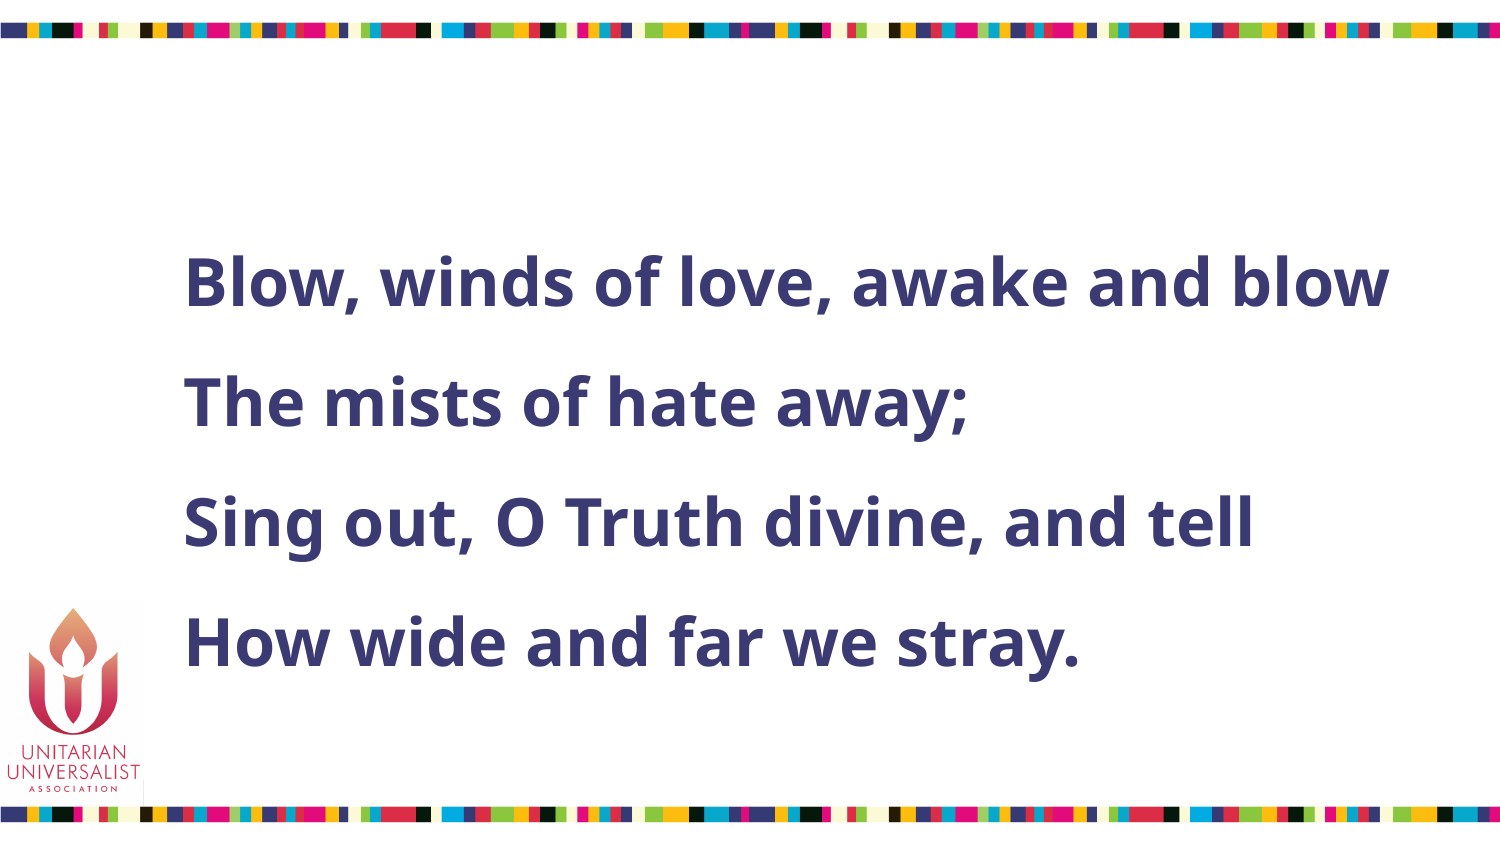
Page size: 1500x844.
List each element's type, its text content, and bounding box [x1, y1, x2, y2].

text_box Blow, winds of love, awake and blow The mists of hate away; Sing out, O Truth divine, and tell How wide and far we stray. [168, 184, 1421, 695]
picture [0, 600, 1500, 824]
picture [0, 22, 1500, 40]
